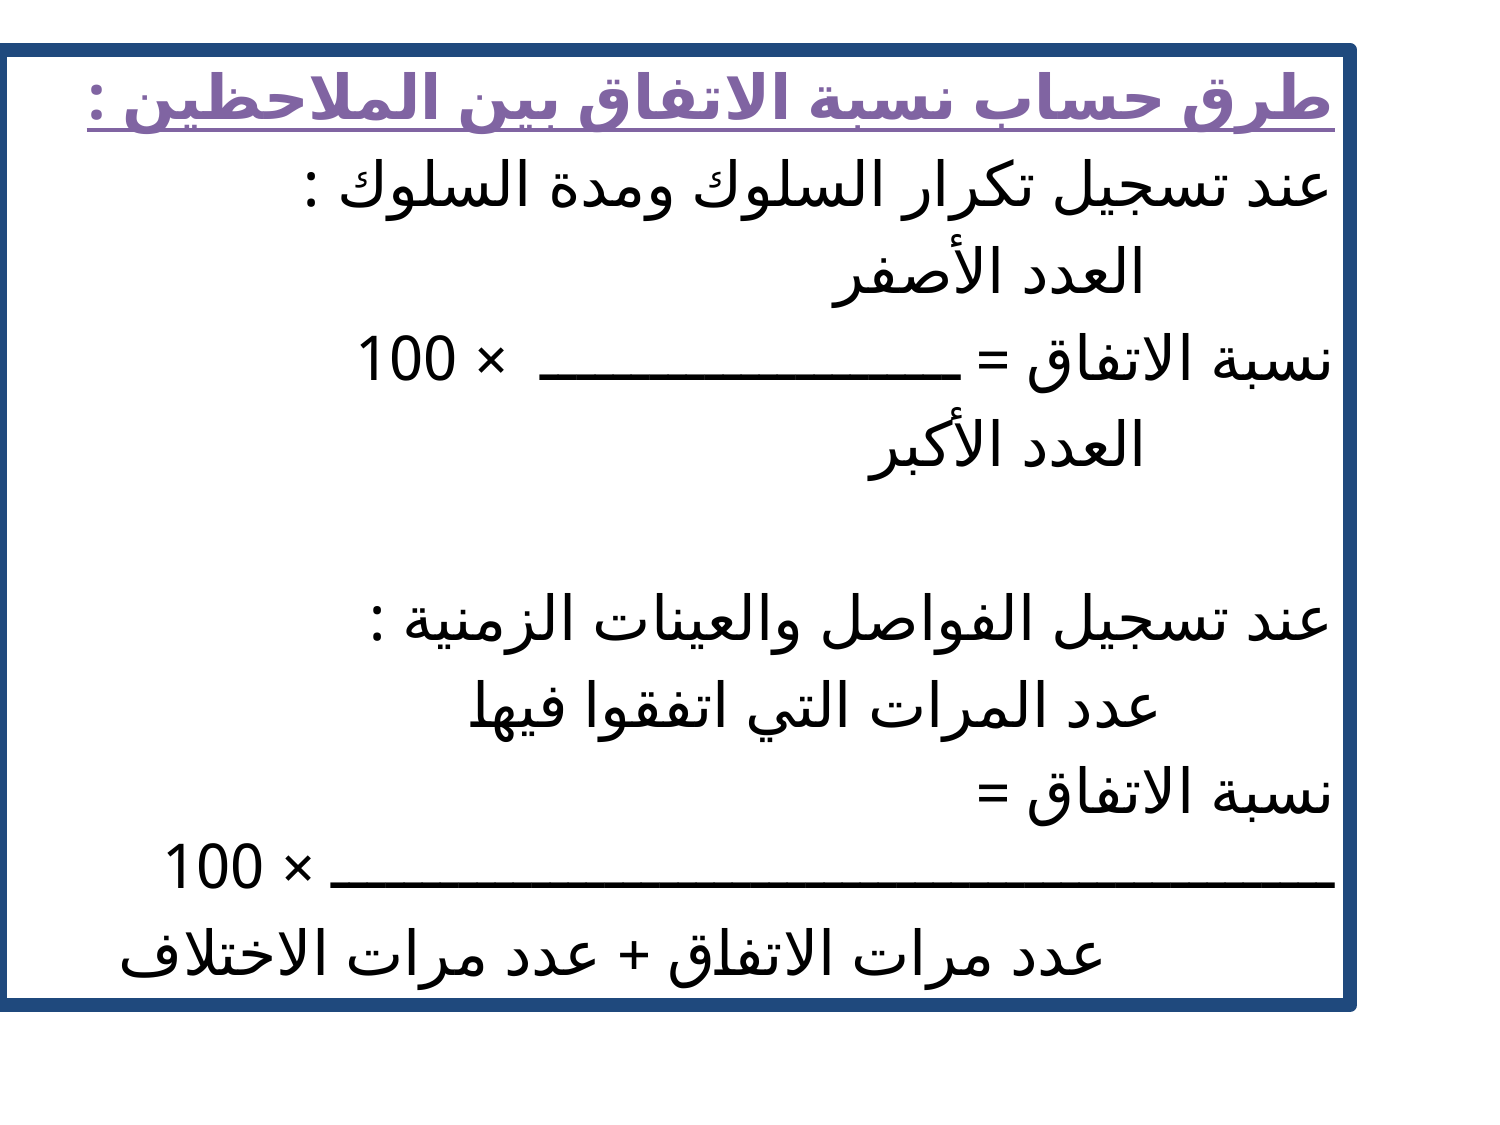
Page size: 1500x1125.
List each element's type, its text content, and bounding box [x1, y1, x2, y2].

list طرق حساب نسبة الاتفاق بين الملاحظين : عند تسجيل تكرار السلوك ومدة السلوك : العدد الأصفر نسبة الاتفاق = ـــــــــــــــــــــــ × 100 العدد الأكبر عند تسجيل الفواصل والعينات الزمنية : عدد المرات التي اتفقوا فيها نسبة الاتفاق = ـــــــــــــــــــــــــــــــــــــــــــــــــــــــ × 100 عدد مرات الاتفاق + عدد مرات الاختلاف [0, 50, 1350, 1005]
